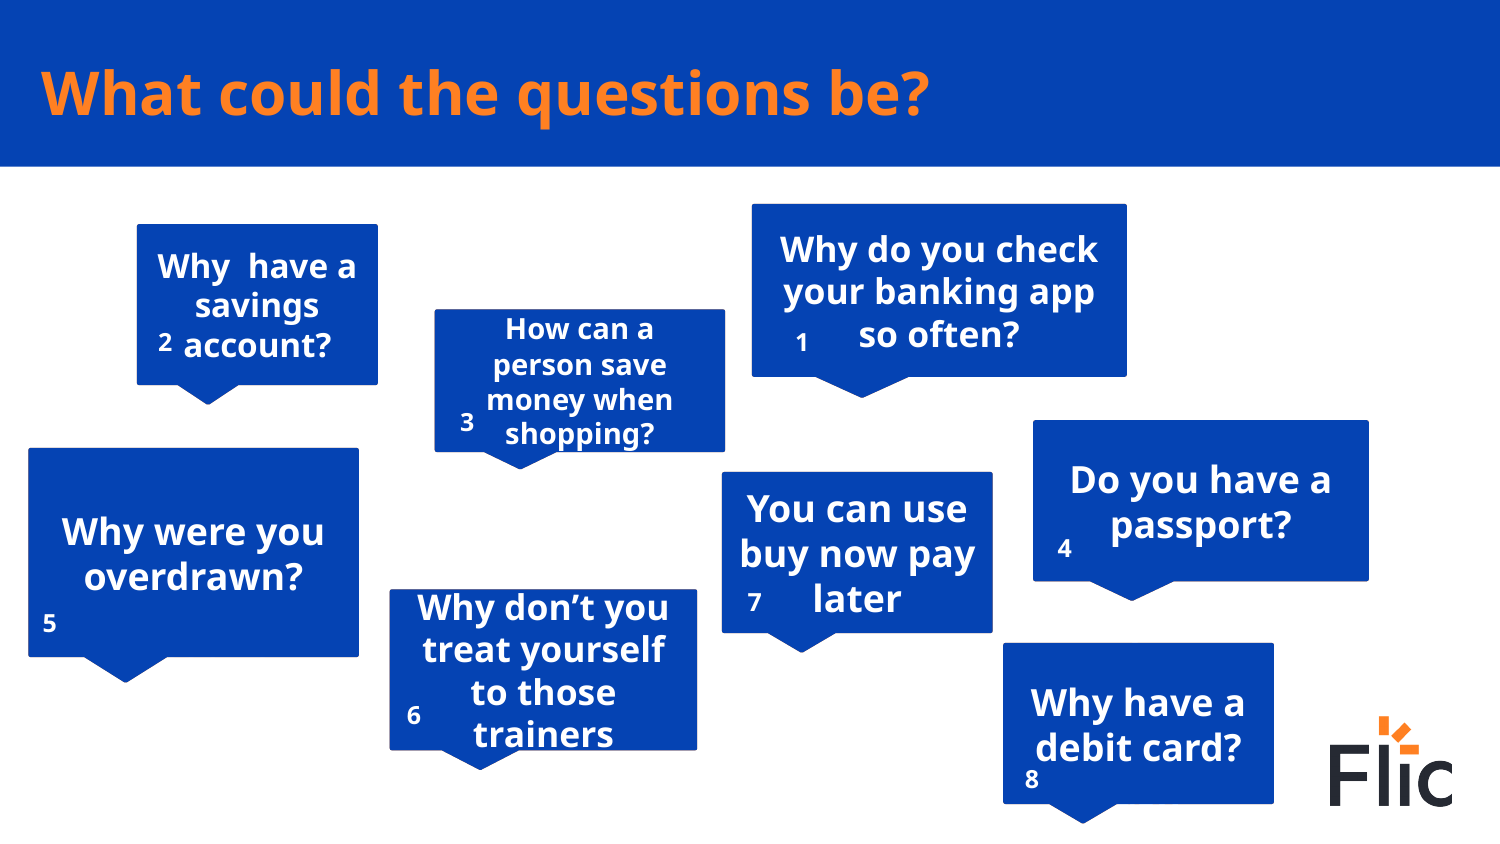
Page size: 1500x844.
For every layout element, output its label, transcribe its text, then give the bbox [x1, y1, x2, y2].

picture [1330, 716, 1452, 807]
text_box Do you have a passport? [1035, 422, 1367, 599]
text_box You can use buy now pay later [724, 474, 991, 651]
text_box 6 [391, 691, 440, 737]
text_box 3 [445, 399, 493, 445]
text_box How can a person save money when shopping? [436, 311, 724, 468]
title What could the questions be? [26, 49, 1295, 134]
text_box 5 [27, 599, 75, 645]
text_box 4 [1042, 524, 1090, 570]
text_box Why have a debit card? [1005, 645, 1272, 822]
text_box 2 [143, 319, 191, 365]
text_box Why do you check your banking app so often? [753, 205, 1125, 396]
text_box 8 [1009, 756, 1058, 802]
text_box Why have a savings account? [139, 226, 376, 403]
text_box 7 [732, 579, 780, 625]
text_box Why were you overdrawn? [30, 450, 357, 681]
text_box 1 [779, 319, 828, 365]
text_box Why don’t you treat yourself to those trainers [391, 591, 696, 768]
